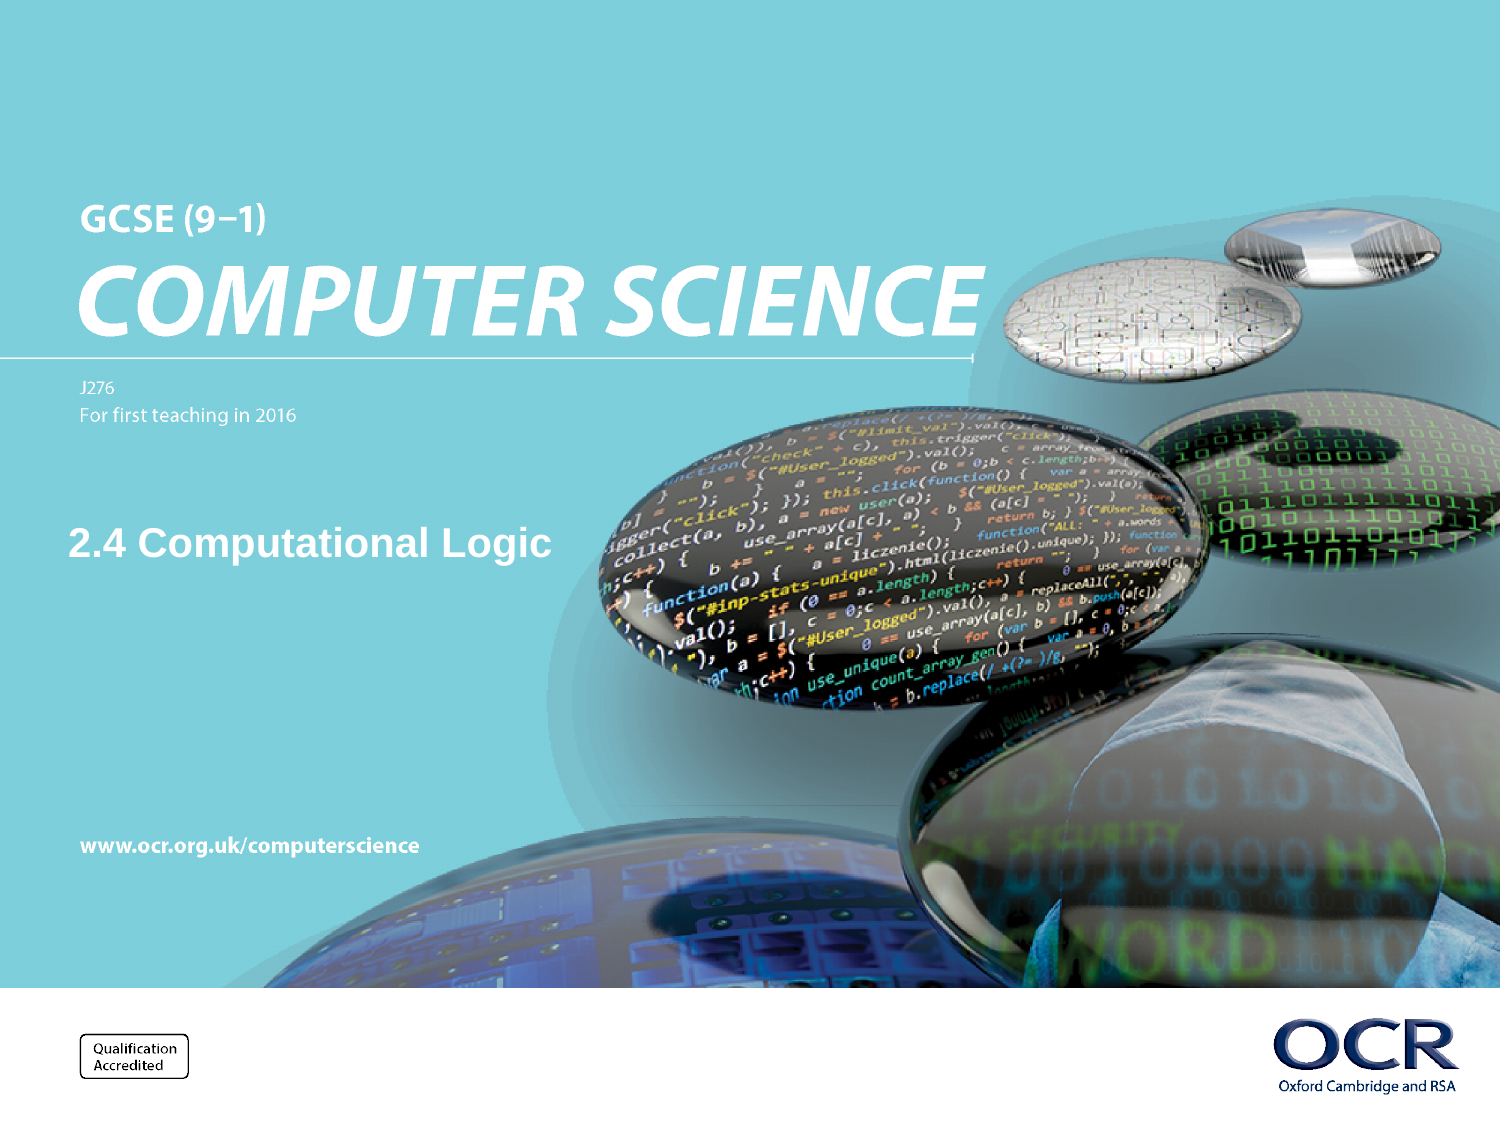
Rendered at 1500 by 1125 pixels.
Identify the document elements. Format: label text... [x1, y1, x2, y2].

title 2.4 Computational Logic [53, 420, 597, 662]
picture [0, 0, 1500, 1125]
